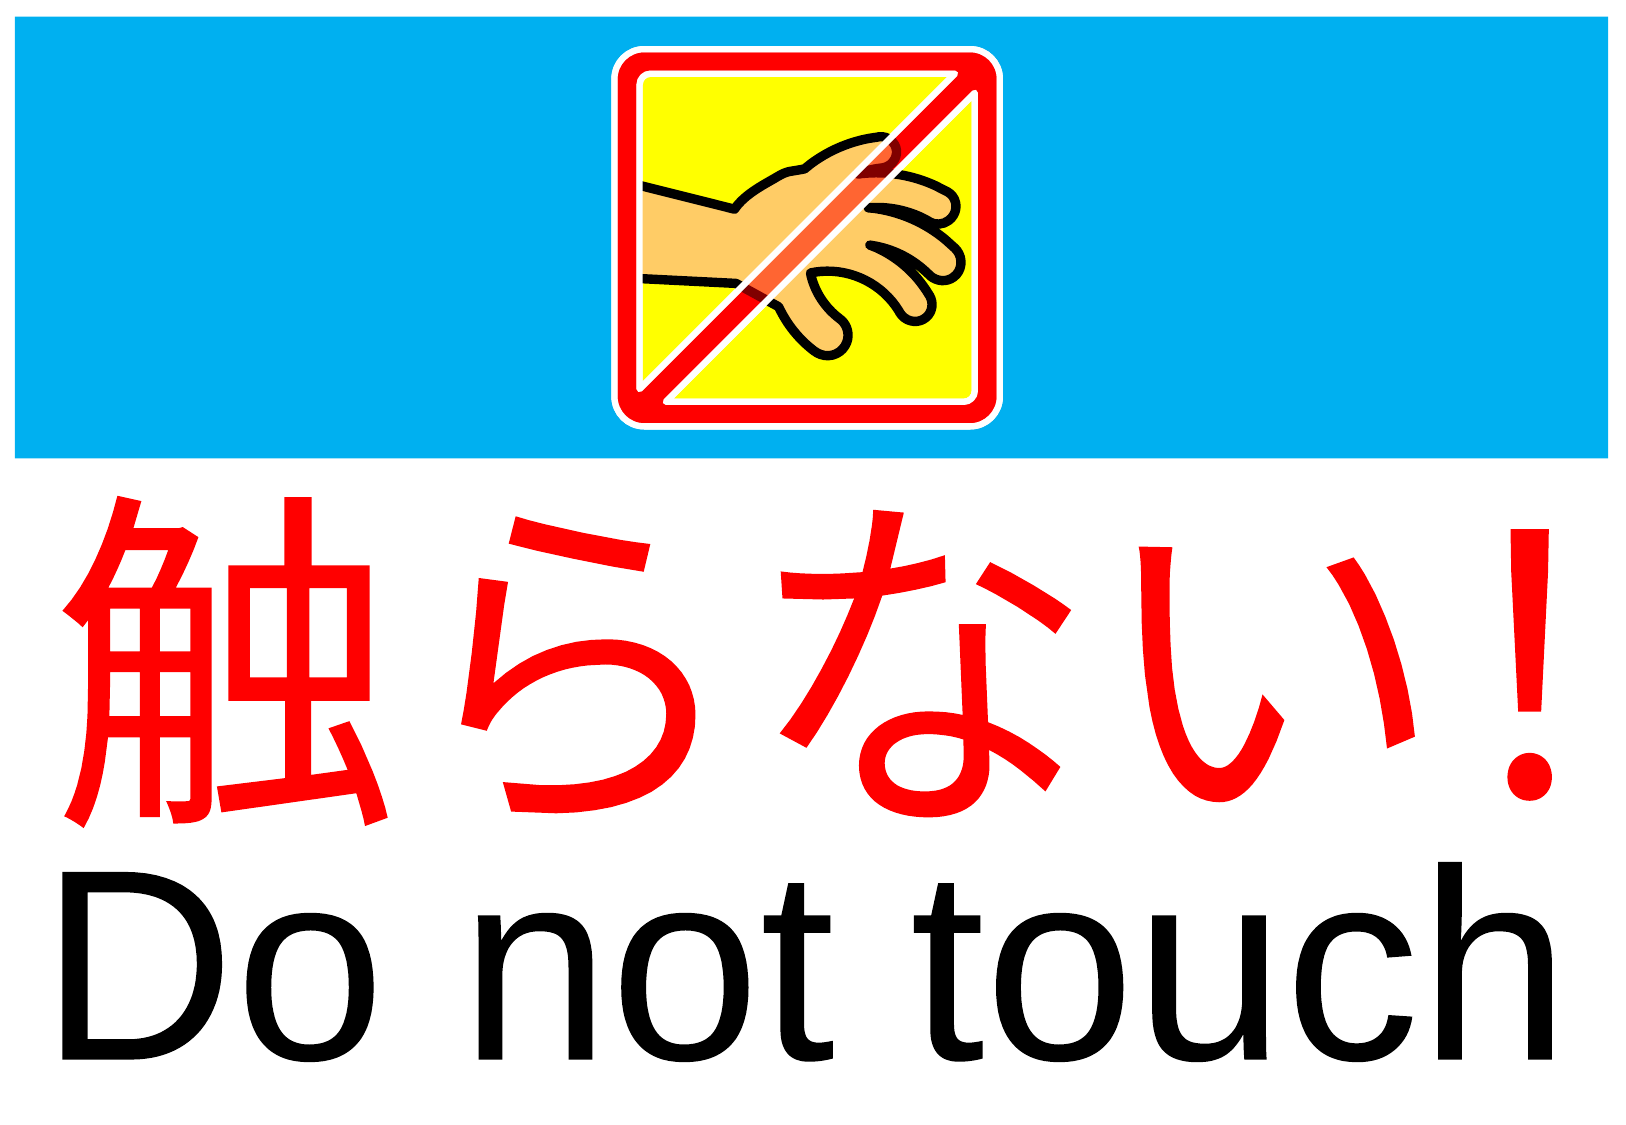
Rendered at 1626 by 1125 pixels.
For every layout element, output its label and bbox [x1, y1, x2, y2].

text_box [62, 495, 1553, 1063]
text_box [13, 15, 1610, 460]
text_box [614, 48, 1001, 427]
